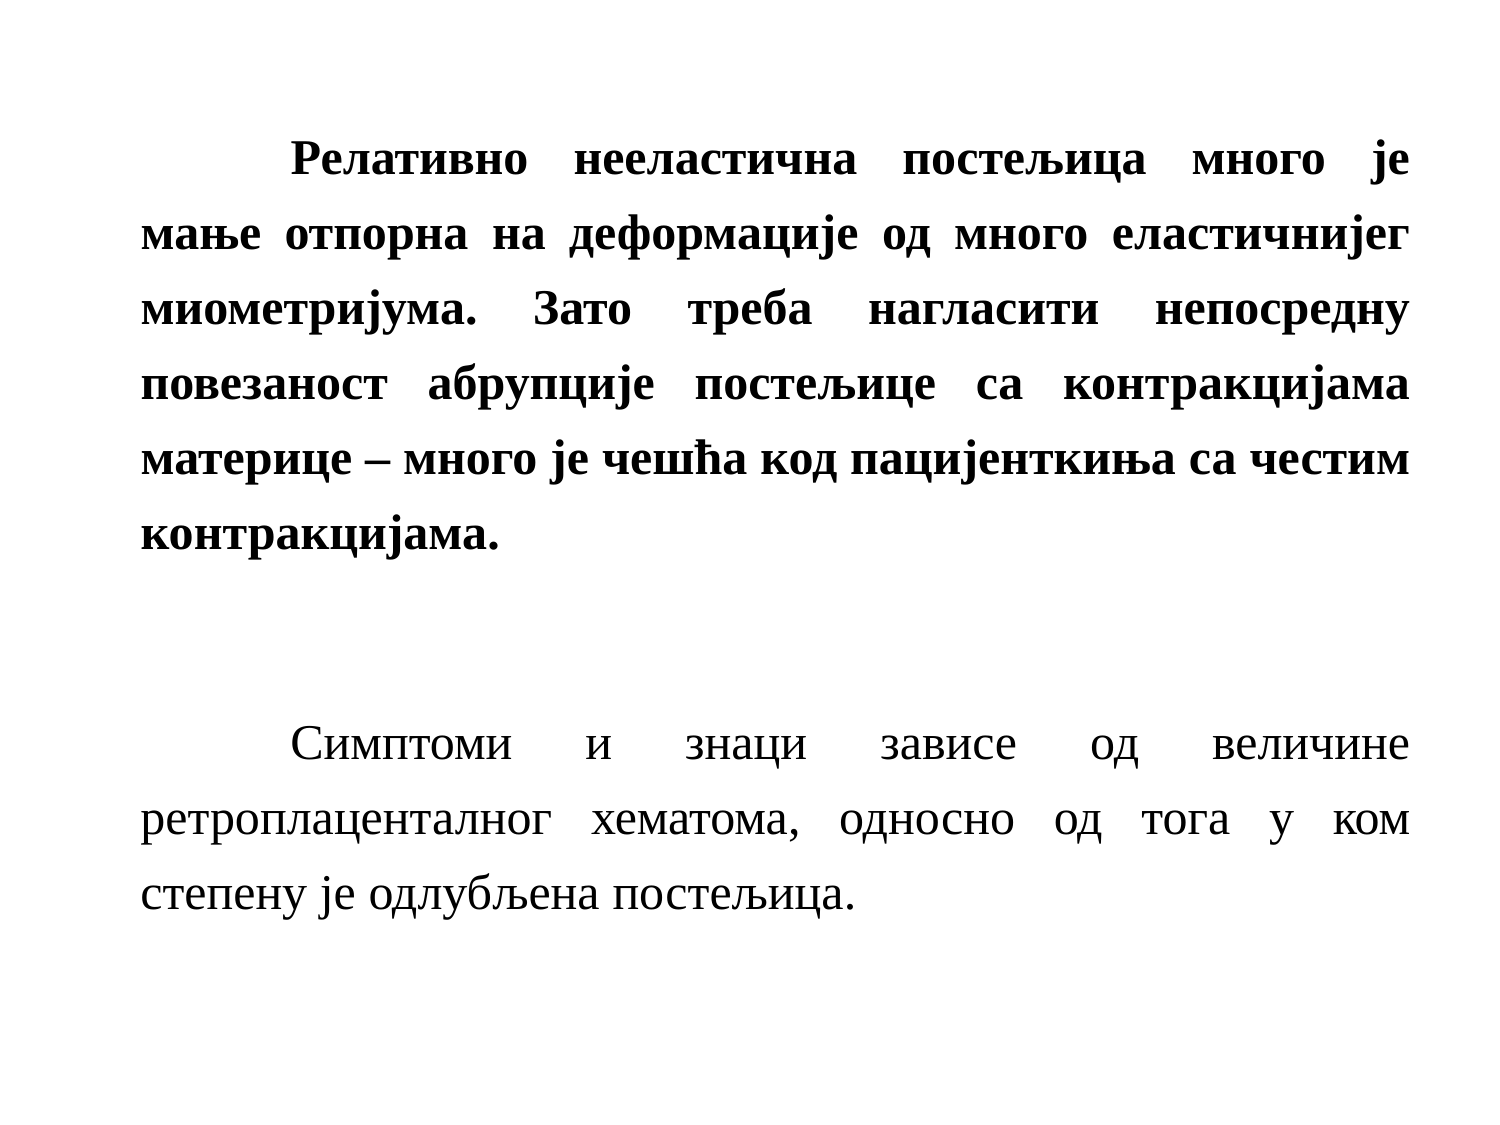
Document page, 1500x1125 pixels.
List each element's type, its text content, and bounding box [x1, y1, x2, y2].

text_box Симптоми и знаци зависе од величине ретроплаценталног хематома, односно од тога у ком степену је одлубљена постељица. [125, 687, 1425, 953]
list Релативно нееластична постељица много је мање отпорна на деформације од много еластичнијег миометријума. Зато треба нагласити непосредну повезаност абрупције постељице са контракцијама материце – много је чешћа код пацијенткиња са честим контракцијама. [125, 101, 1425, 613]
